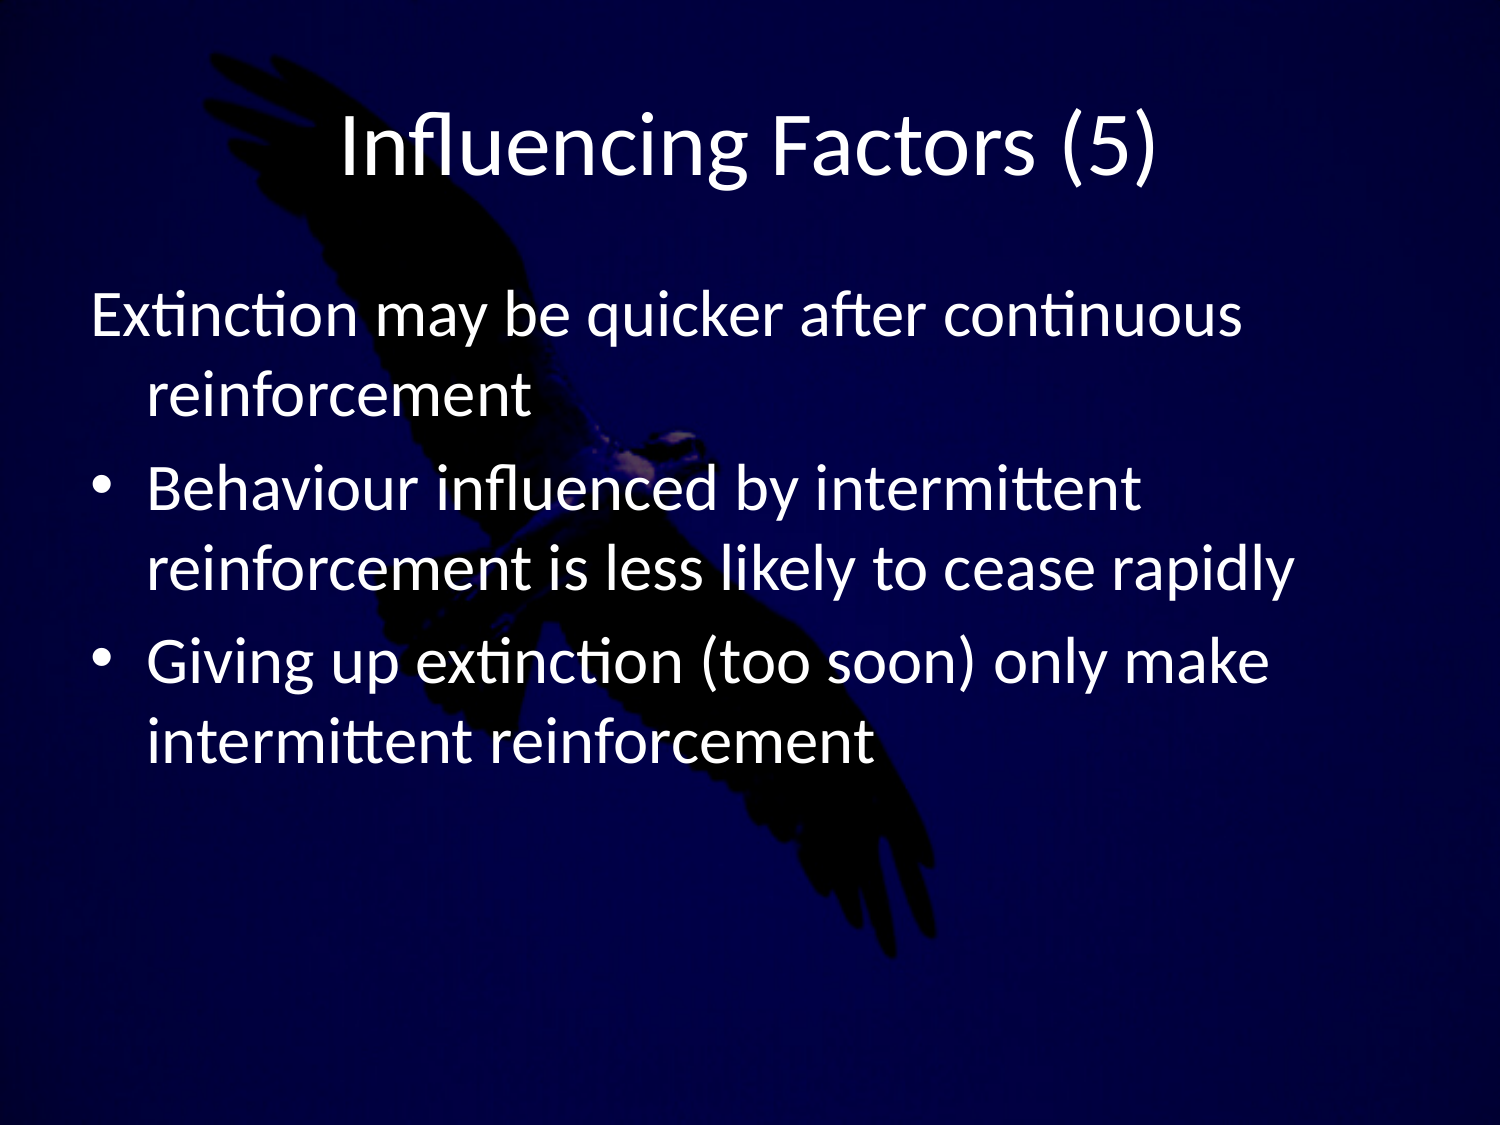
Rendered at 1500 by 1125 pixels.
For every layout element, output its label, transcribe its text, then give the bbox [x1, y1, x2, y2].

title Influencing Factors (5) [75, 45, 1425, 233]
list Extinction may be quicker after continuous reinforcement Behaviour influenced by intermittent reinforcement is less likely to cease rapidly Giving up extinction (too soon) only make intermittent reinforcement [75, 262, 1425, 1005]
picture [0, 0, 1500, 1125]
